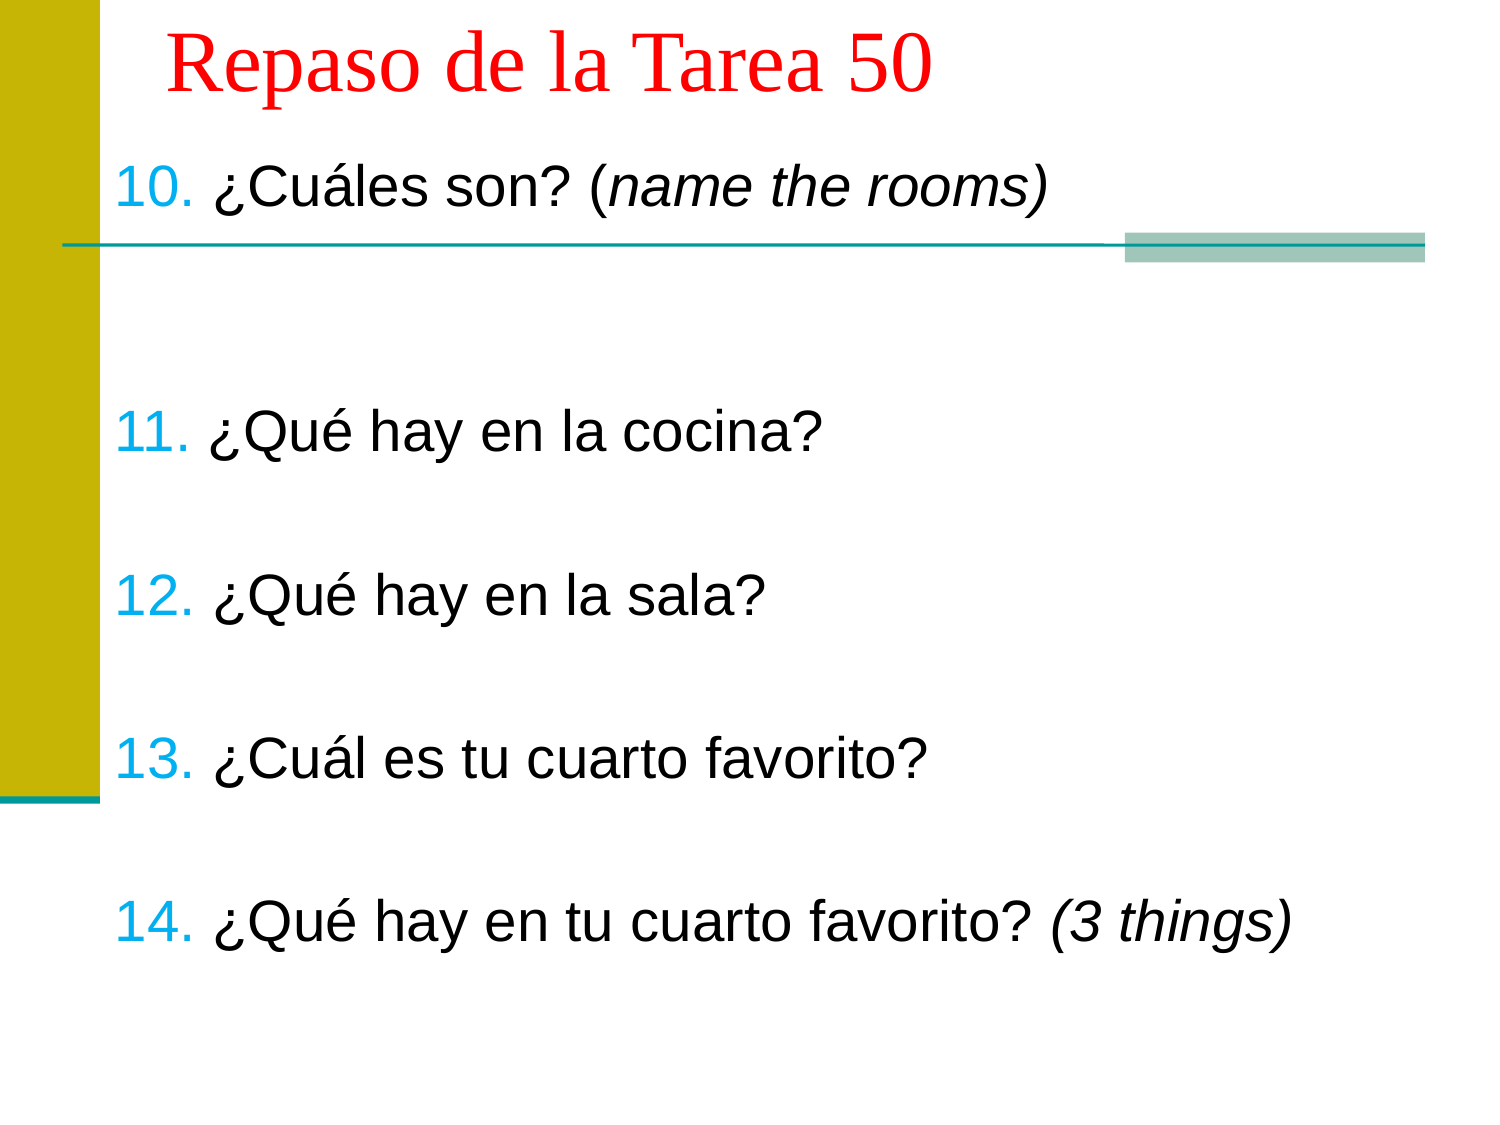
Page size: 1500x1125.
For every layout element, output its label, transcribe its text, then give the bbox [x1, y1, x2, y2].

title Repaso de la Tarea 50 [150, 0, 1425, 140]
list 10. ¿Cuáles son? (name the rooms) 11. ¿Qué hay en la cocina? 12. ¿Qué hay en la sala? 13. ¿Cuál es tu cuarto favorito? 14. ¿Qué hay en tu cuarto favorito? (3 things) [99, 140, 1500, 885]
